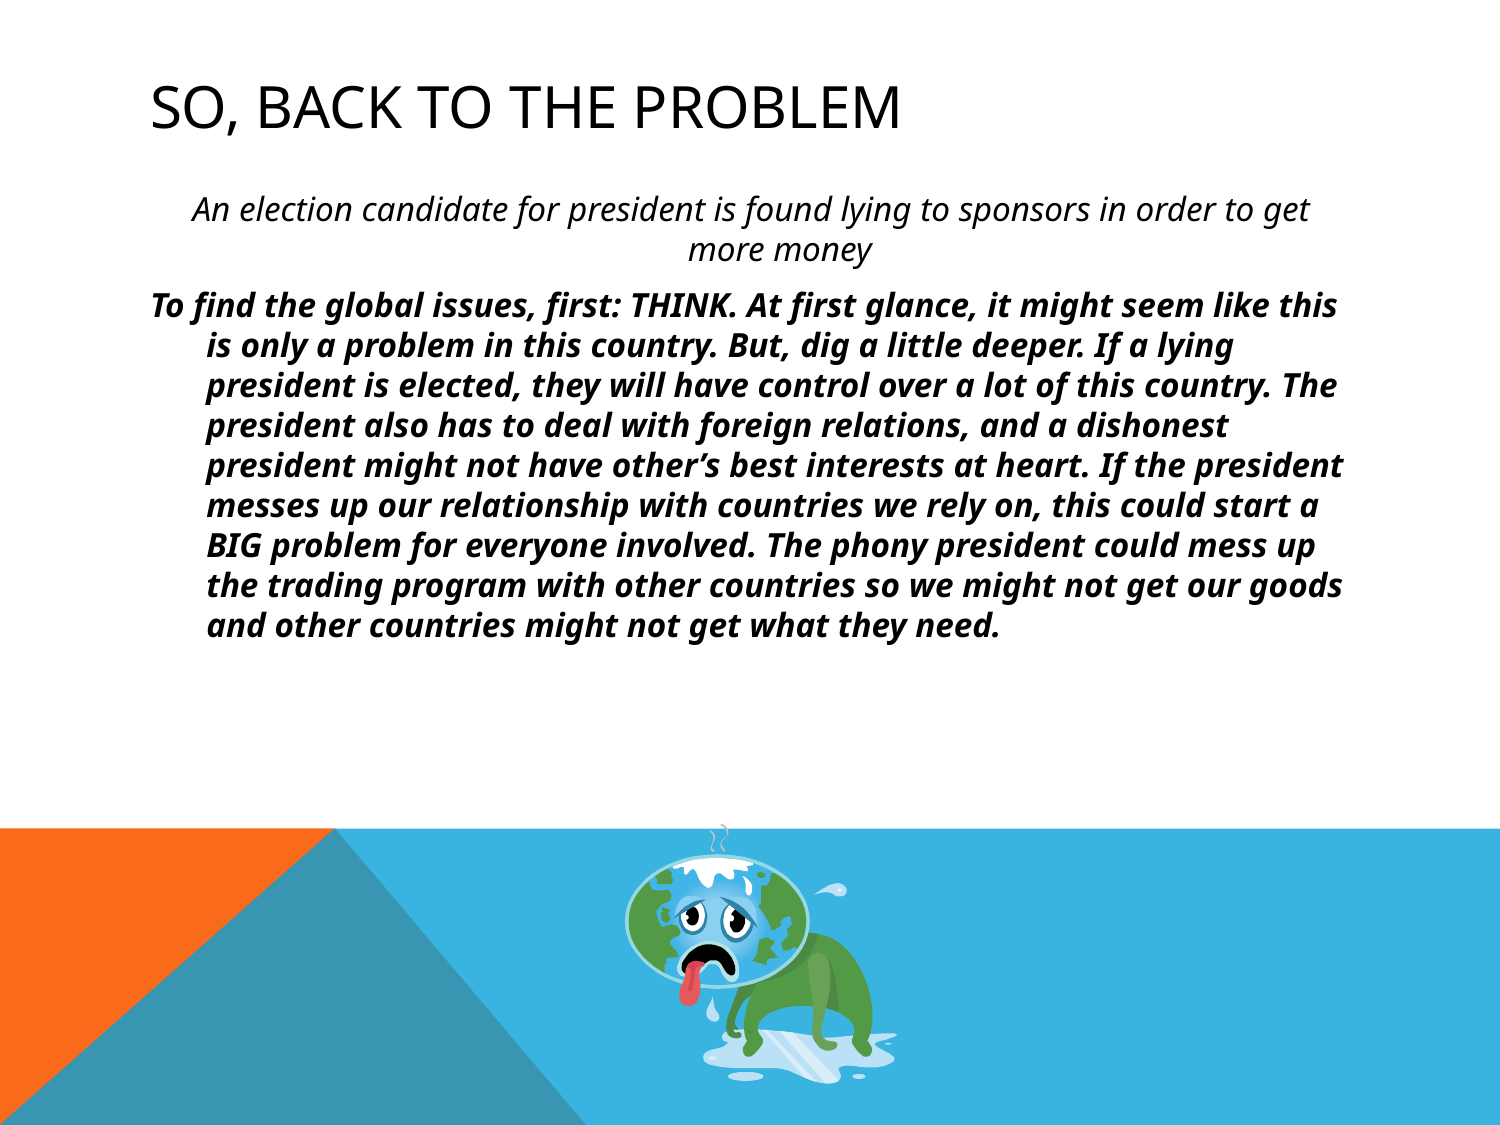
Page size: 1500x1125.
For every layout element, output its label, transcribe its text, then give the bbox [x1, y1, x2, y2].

picture [624, 823, 898, 1084]
title So, back to the problem [135, 60, 1369, 150]
list An election candidate for president is found lying to sponsors in order to get more money To find the global issues, first: THINK. At first glance, it might seem like this is only a problem in this country. But, dig a little deeper. If a lying president is elected, they will have control over a lot of this country. The president also has to deal with foreign relations, and a dishonest president might not have other’s best interests at heart. If the president messes up our relationship with countries we rely on, this could start a BIG problem for everyone involved. The phony president could mess up the trading program with other countries so we might not get our goods and other countries might not get what they need. [135, 180, 1369, 768]
